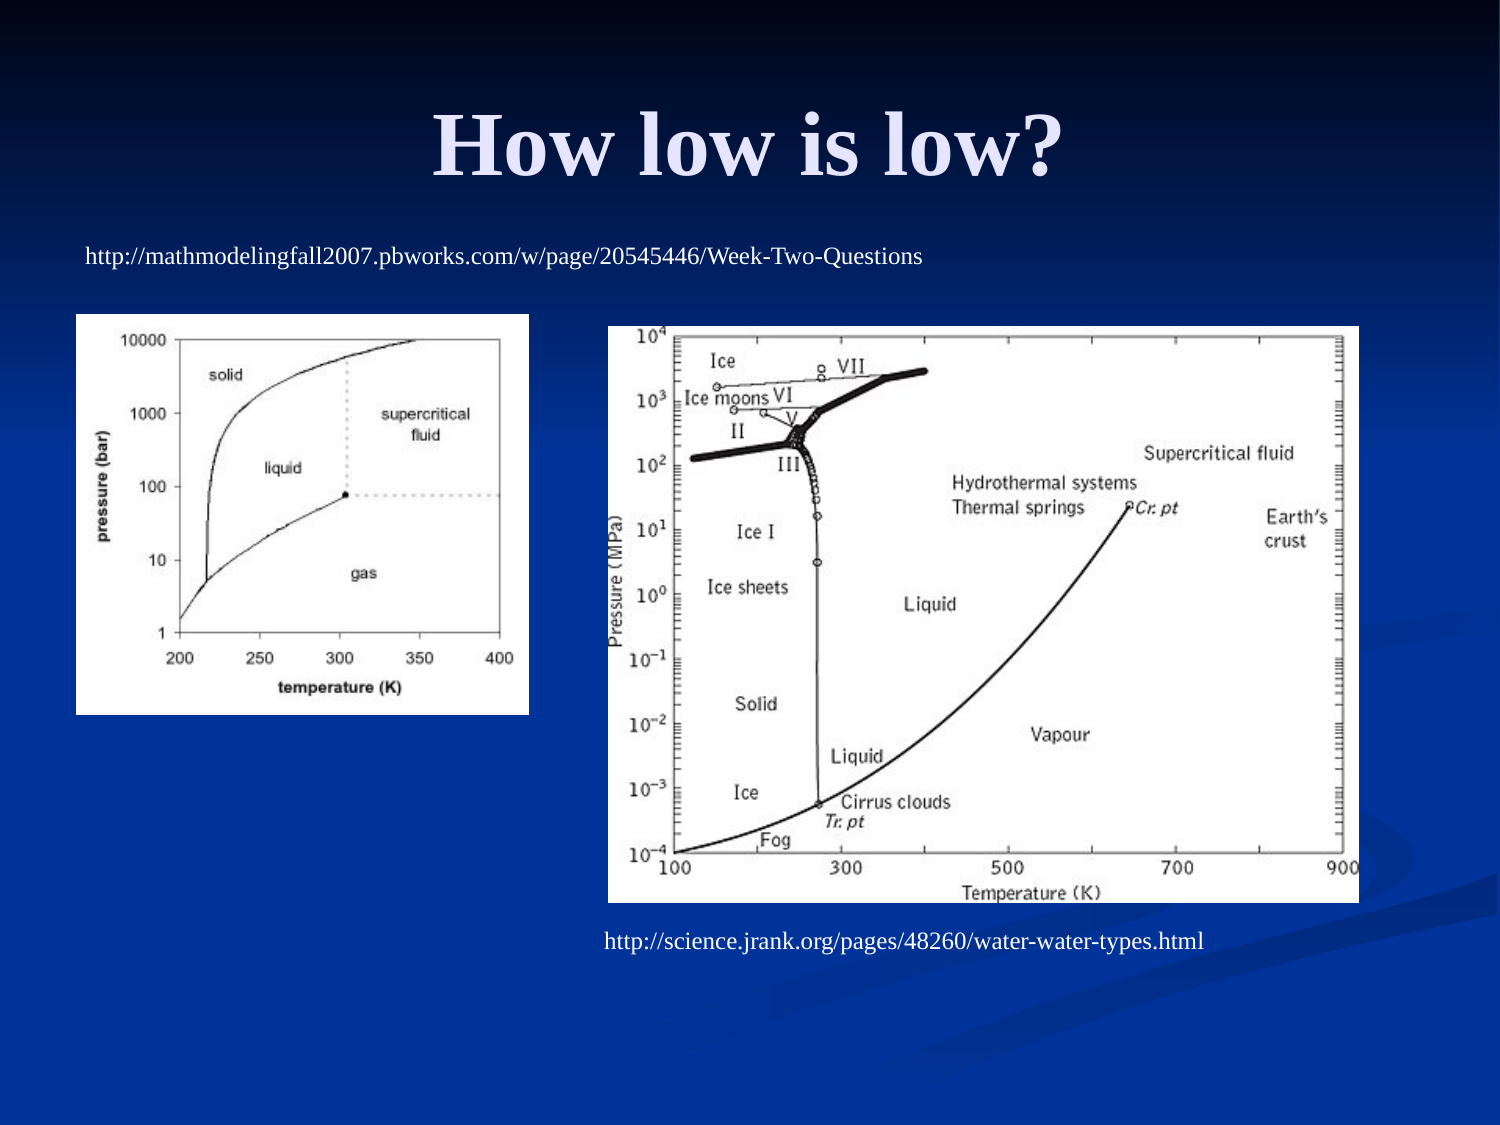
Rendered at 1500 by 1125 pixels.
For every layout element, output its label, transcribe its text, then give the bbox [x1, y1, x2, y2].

title How low is low? [74, 44, 1426, 233]
text_box http://science.jrank.org/pages/48260/water-water-types.html [589, 916, 1221, 962]
picture [76, 314, 529, 715]
picture [608, 326, 1359, 904]
text_box http://mathmodelingfall2007.pbworks.com/w/page/20545446/Week-Two-Questions [70, 231, 939, 277]
